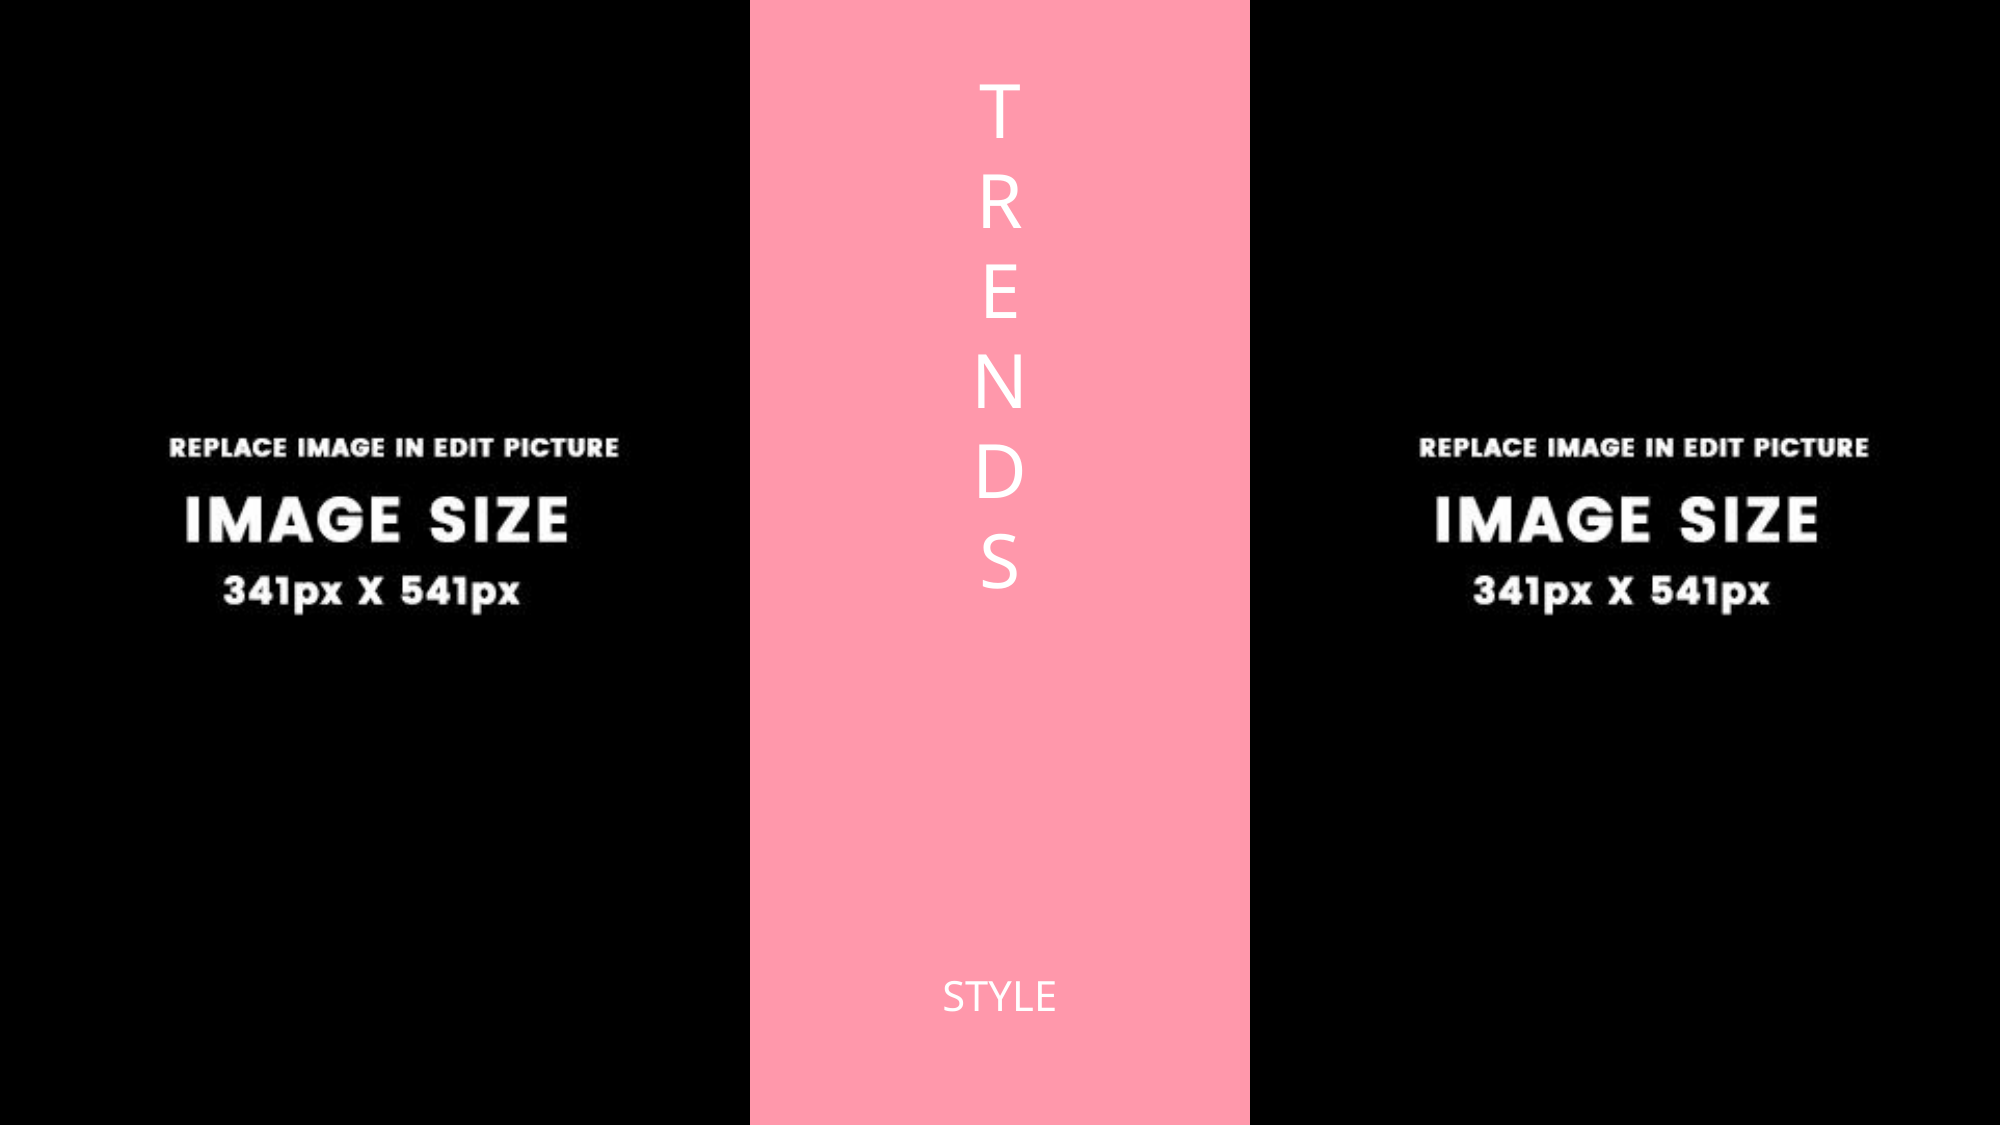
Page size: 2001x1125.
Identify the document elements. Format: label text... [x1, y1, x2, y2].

text_box T R E N D S [952, 55, 1048, 617]
picture [1249, 0, 2000, 1125]
picture [0, 0, 751, 1125]
text_box STYLE [863, 962, 1136, 1029]
